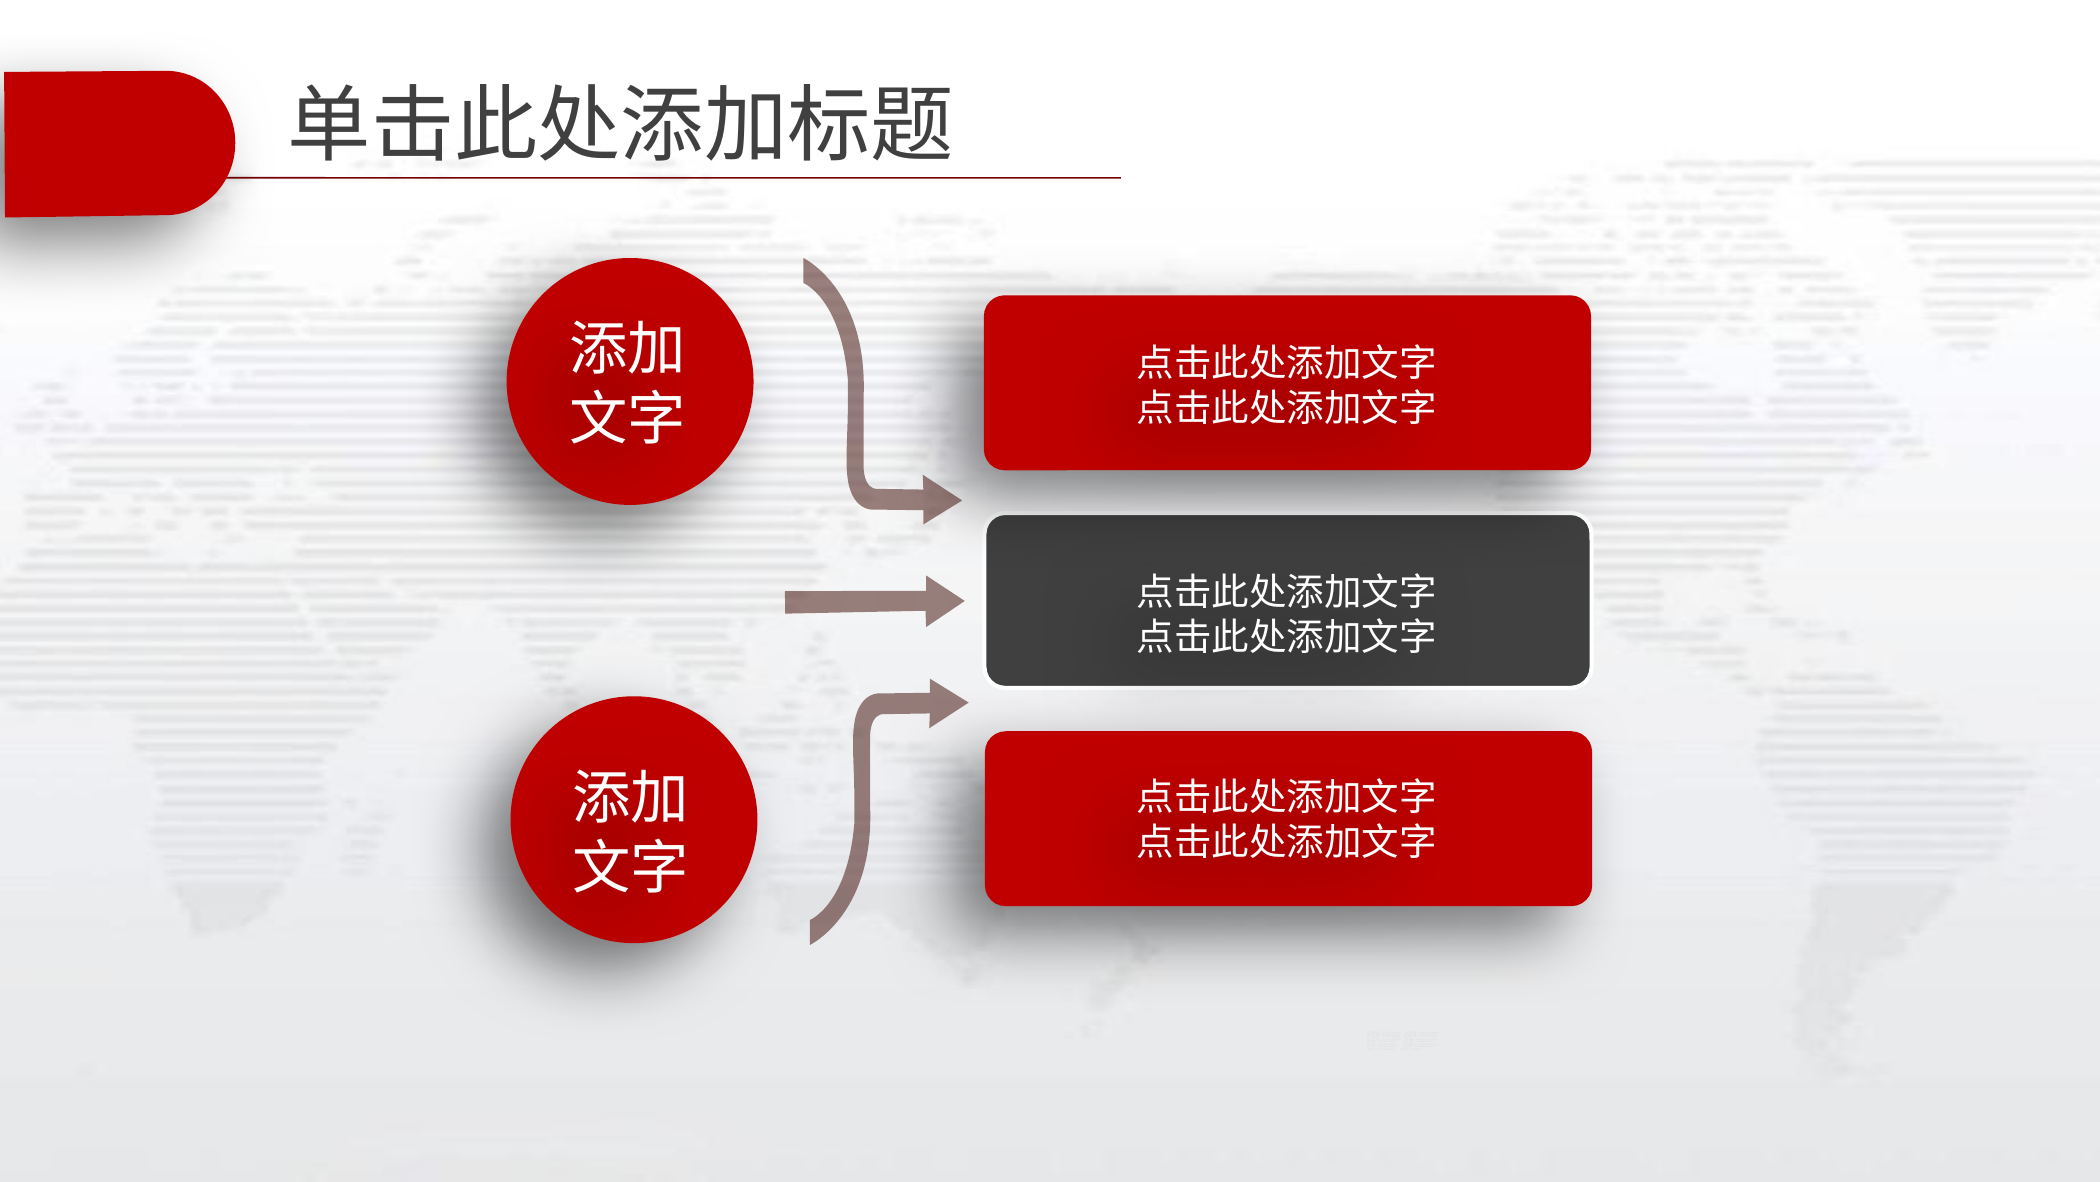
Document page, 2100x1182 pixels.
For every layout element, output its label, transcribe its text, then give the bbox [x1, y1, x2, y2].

text_box [809, 678, 969, 946]
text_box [470, 257, 784, 506]
picture [0, 0, 2100, 1182]
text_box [474, 695, 788, 944]
title 单击此处添加标题 [270, 47, 1691, 196]
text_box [983, 295, 1592, 471]
text_box [784, 575, 965, 628]
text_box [984, 730, 1593, 907]
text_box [984, 512, 1592, 692]
text_box [803, 258, 963, 525]
